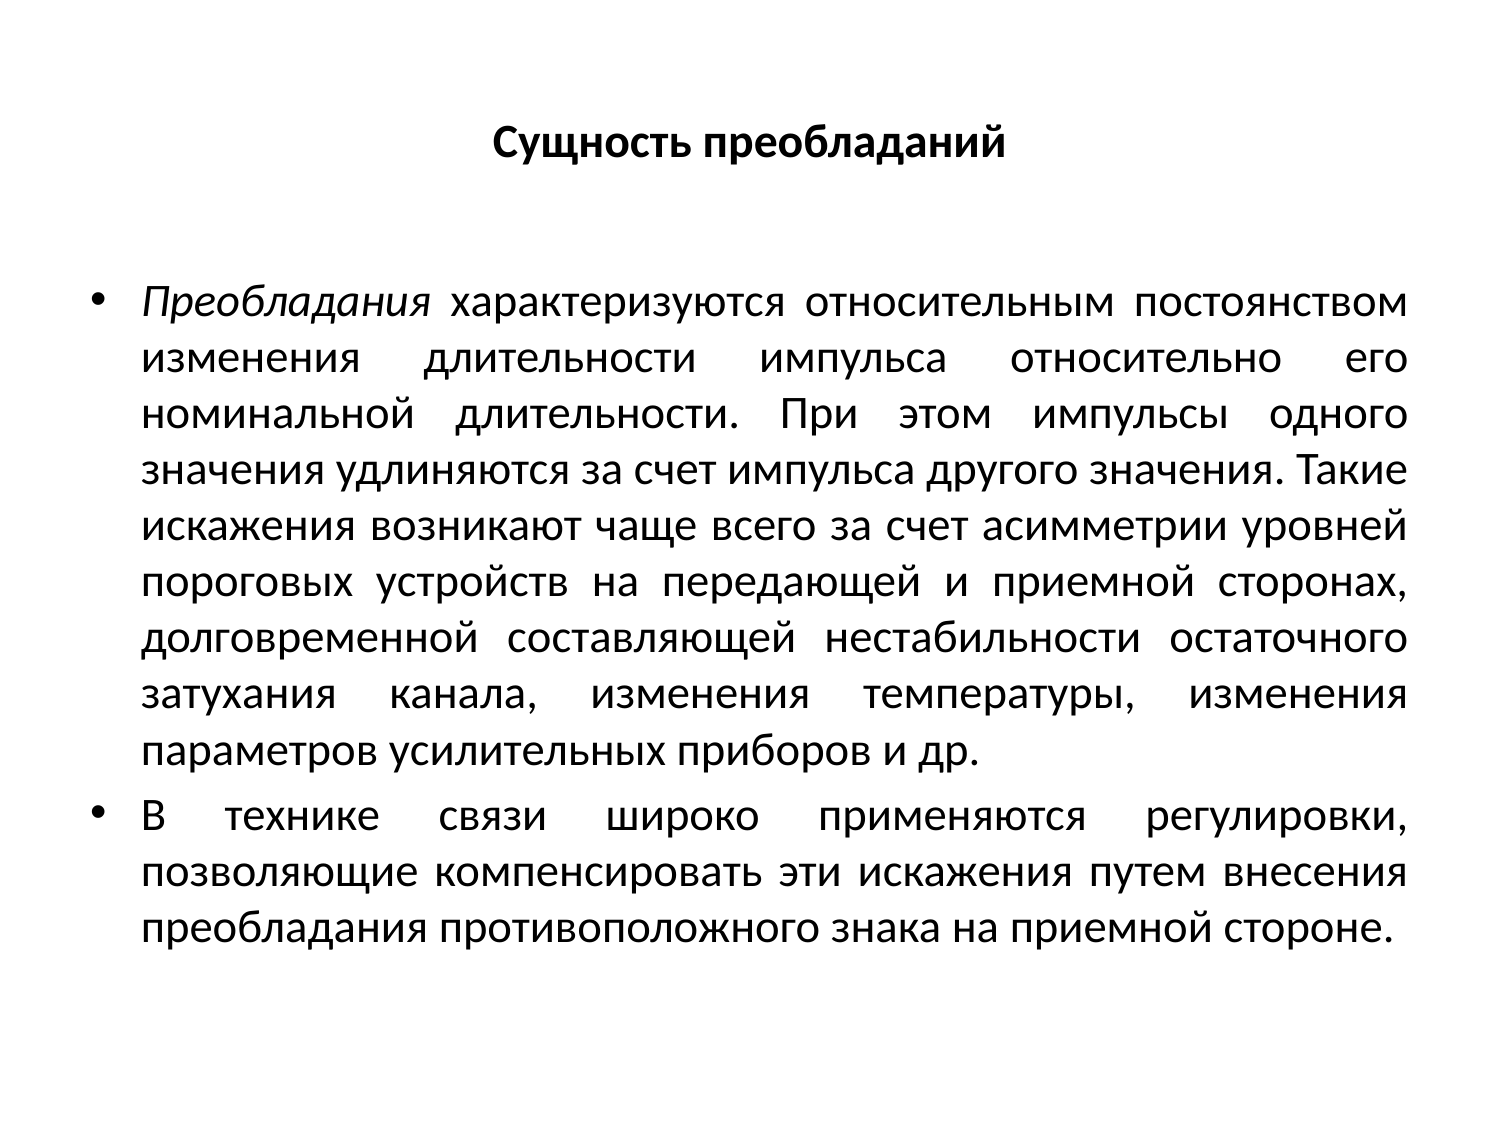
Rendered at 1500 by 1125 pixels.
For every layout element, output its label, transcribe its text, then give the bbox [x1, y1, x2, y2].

title Сущность преобладаний [75, 45, 1425, 233]
list Преобладания характеризуются относительным постоянством изменения длительности импульса относительно его номинальной длительности. При этом импульсы одного значения удлиняются за счет импульса другого значения. Такие искажения возникают чаще всего за счет асимметрии уровней пороговых устройств на передающей и приемной сторонах, долговременной составляющей нестабильности остаточного затухания канала, изменения температуры, изменения параметров усилительных приборов и др. В технике связи широко применяются регулировки, позволяющие компенсировать эти искажения путем внесения преобладания противоположного знака на приемной стороне. [75, 262, 1425, 1005]
